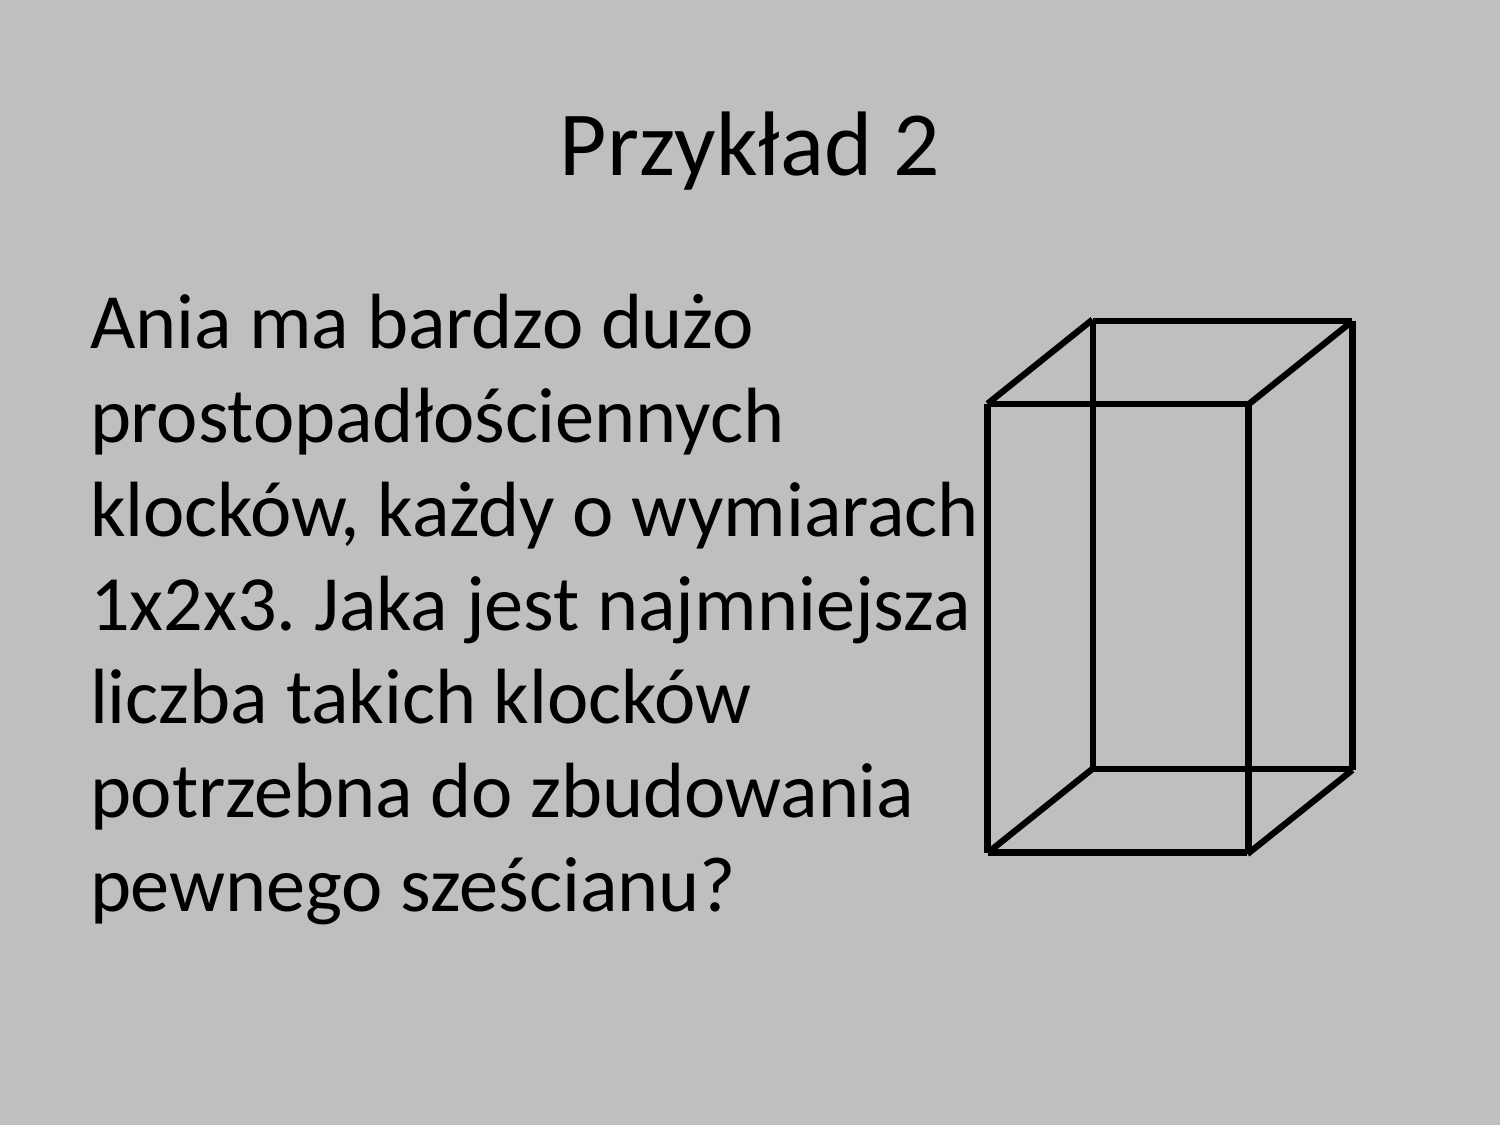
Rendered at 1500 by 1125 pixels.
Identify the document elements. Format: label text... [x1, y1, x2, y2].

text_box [1252, 778, 1353, 855]
list Ania ma bardzo dużo prostopadłościennych klocków, każdy o wymiarach 1x2x3. Jaka jest najmniejsza liczba takich klocków potrzebna do zbudowania pewnego sześcianu? [75, 262, 998, 1005]
title Przykład 2 [75, 45, 1425, 233]
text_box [988, 767, 1094, 853]
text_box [1247, 320, 1353, 406]
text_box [987, 319, 1093, 404]
